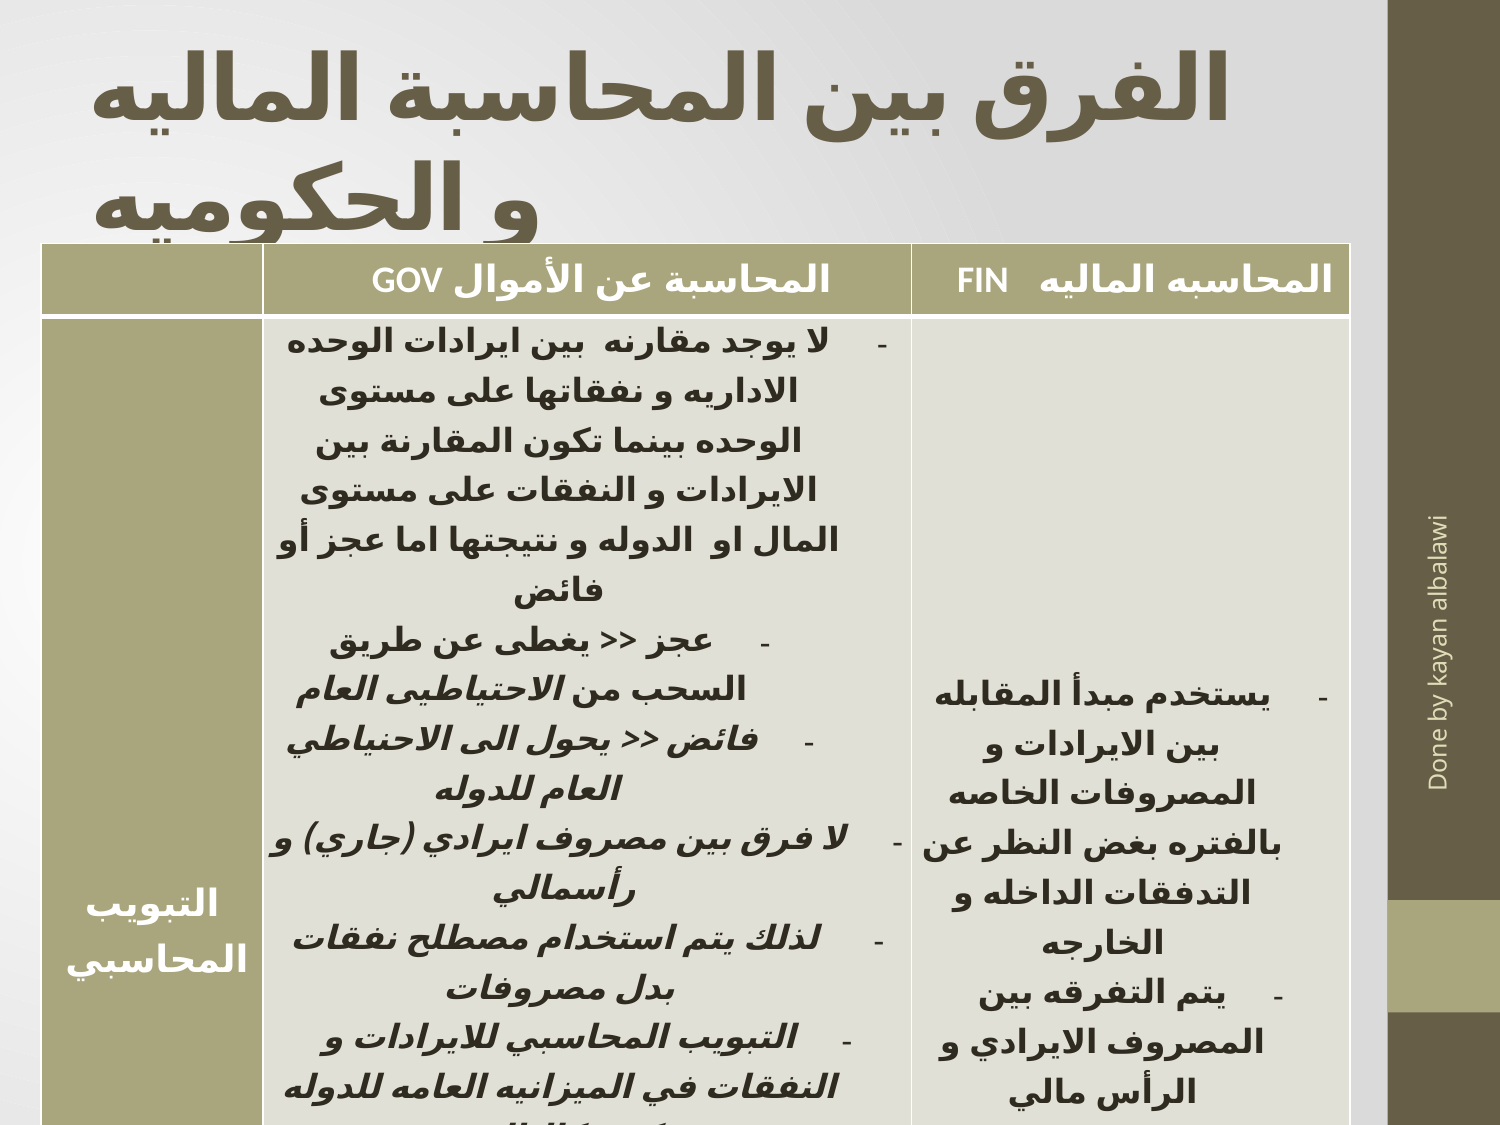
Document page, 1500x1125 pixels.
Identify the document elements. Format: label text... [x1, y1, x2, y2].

table_cell يستخدم مبدأ المقابله بين الايرادات و المصروفات الخاصه بالفتره بغض النظر عن التدفقات الداخله و الخارجه يتم التفرقه بين المصروف الايرادي و الرأس مالي [912, 319, 1349, 1125]
table_cell لا يوجد مقارنه بين ايرادات الوحده الاداريه و نفقاتها على مستوى الوحده بينما تكون المقارنة بين الايرادات و النفقات على مستوى المال او الدوله و نتيجتها اما عجز أو فائض عجز << يغطى عن طريق السحب من الاحتياطيى العام فائض << يحول الى الاحنياطي العام للدوله لا فرق بين مصروف ايرادي (جاري) و رأسمالي لذلك يتم استخدام مصطلح نفقات بدل مصروفات التبويب المحاسبي للايرادات و النفقات في الميزانيه العامه للدوله يكون كالتالي : الايرادات العامه تصنف حسب نوع المال – مصادر الايرادات – الوحده الاداريه المسئوله عن التحصيل النفقات تبوب حسب نوع المال – الوظيفه – البرامج و الانشطه – الوحده الاداريه و طبيعه النفقه و نوعها [264, 319, 911, 1125]
table_header المحاسبة عن الأموال GOV [264, 244, 911, 314]
table_header [42, 244, 262, 314]
table_cell التبويب المحاسبي [42, 319, 262, 1125]
footer Done by kayan albalawi [1408, 500, 1469, 889]
table_header المحاسبه الماليه FIN [912, 244, 1349, 314]
title الفرق بين المحاسبة الماليه و الحكوميه [75, 45, 1325, 233]
